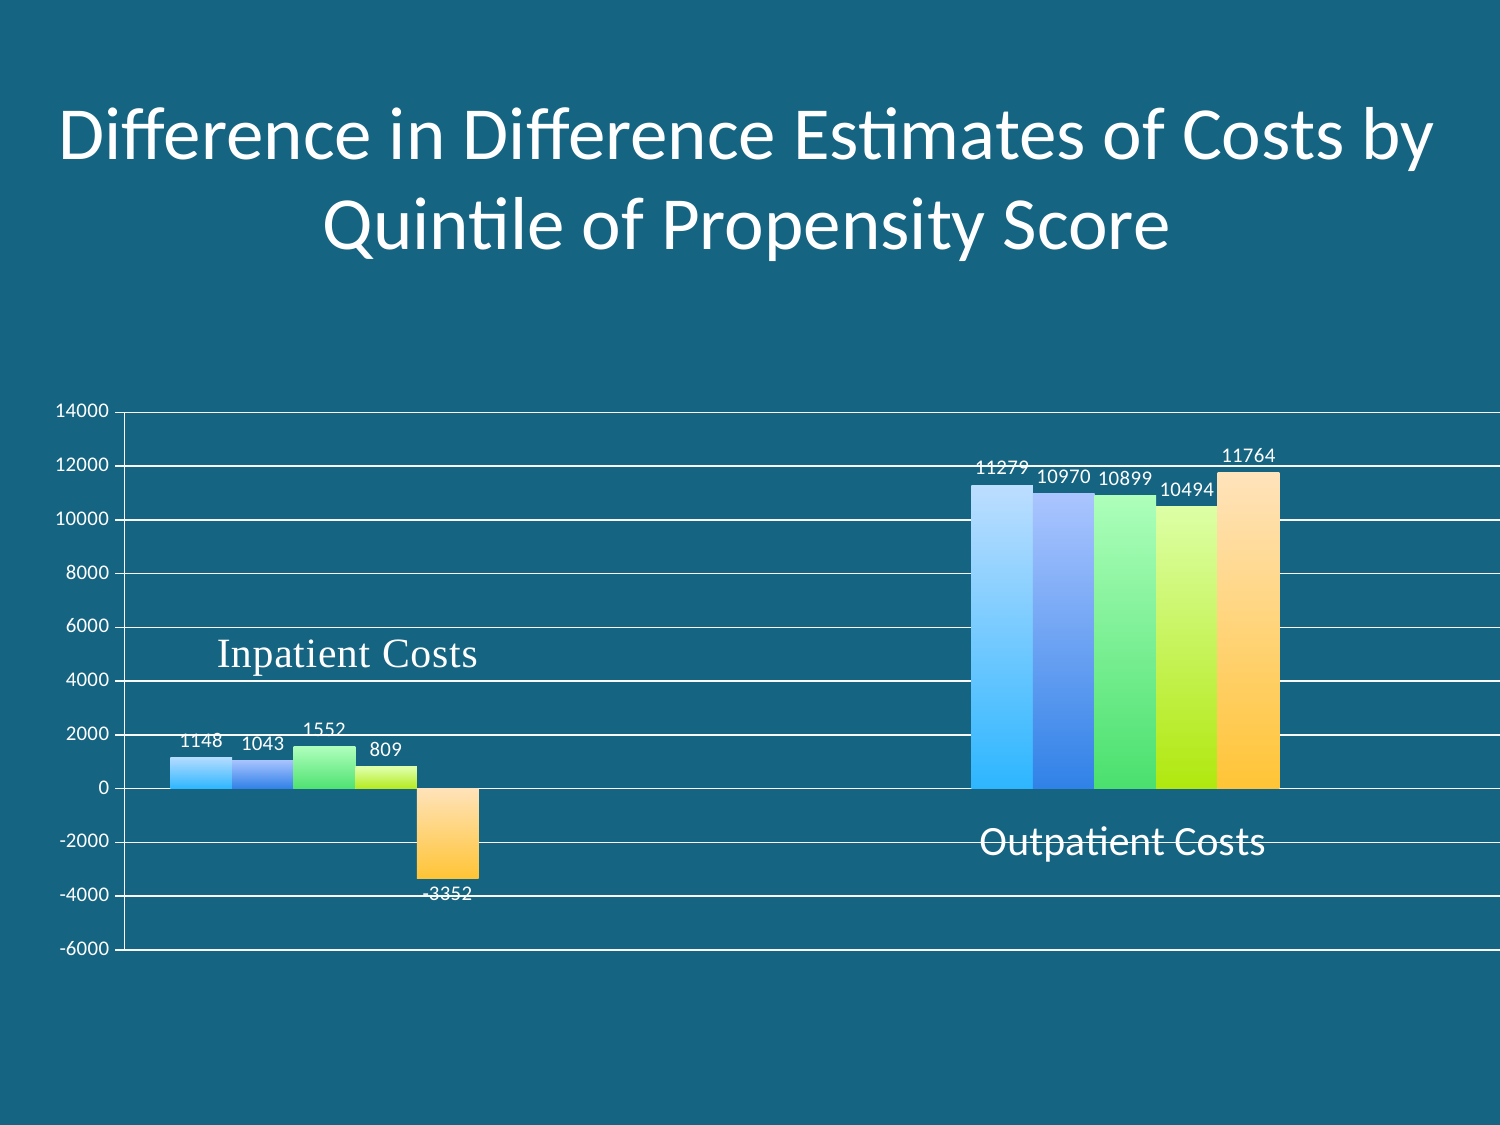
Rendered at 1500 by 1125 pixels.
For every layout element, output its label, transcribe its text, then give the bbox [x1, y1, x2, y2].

title Difference in Difference Estimates of Costs by Quintile of Propensity Score [35, 45, 1459, 305]
chart [38, 385, 1500, 978]
